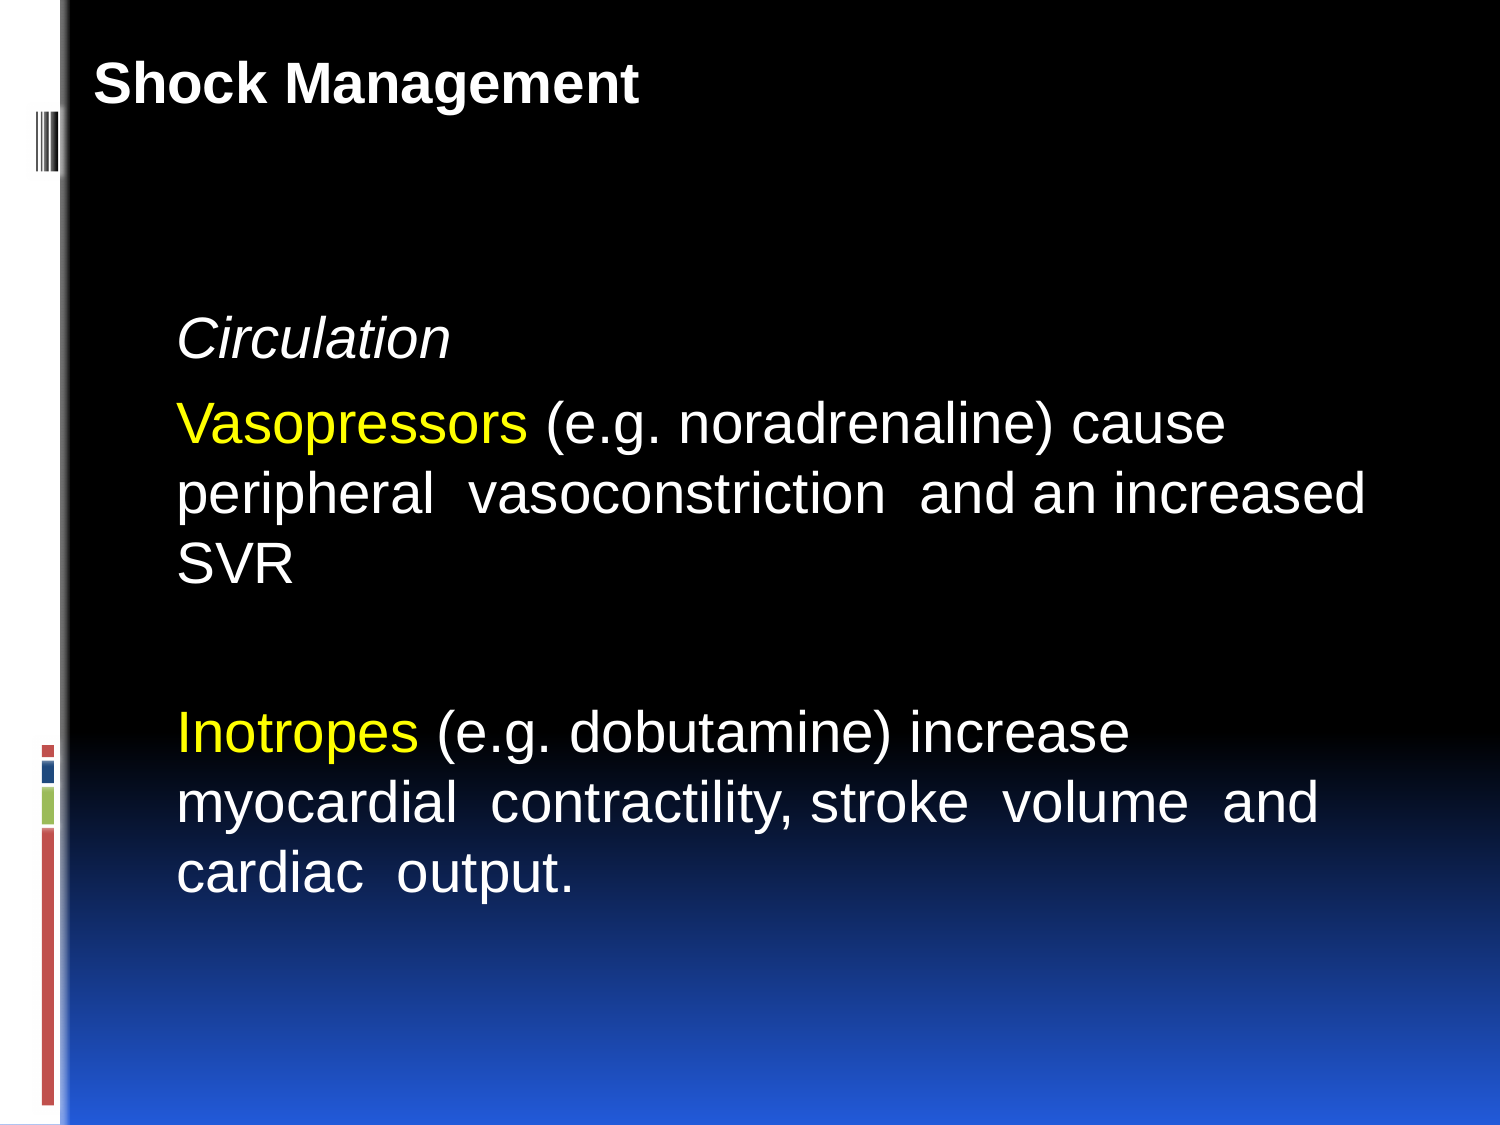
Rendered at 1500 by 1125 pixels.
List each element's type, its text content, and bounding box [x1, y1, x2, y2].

text_box Shock Management [78, 37, 656, 123]
list Circulation Vasopressors (e.g. noradrenaline) cause peripheral vasoconstriction and an increased SVR Inotropes (e.g. dobutamine) increase myocardial contractility, stroke volume and cardiac output. [149, 292, 1426, 1043]
